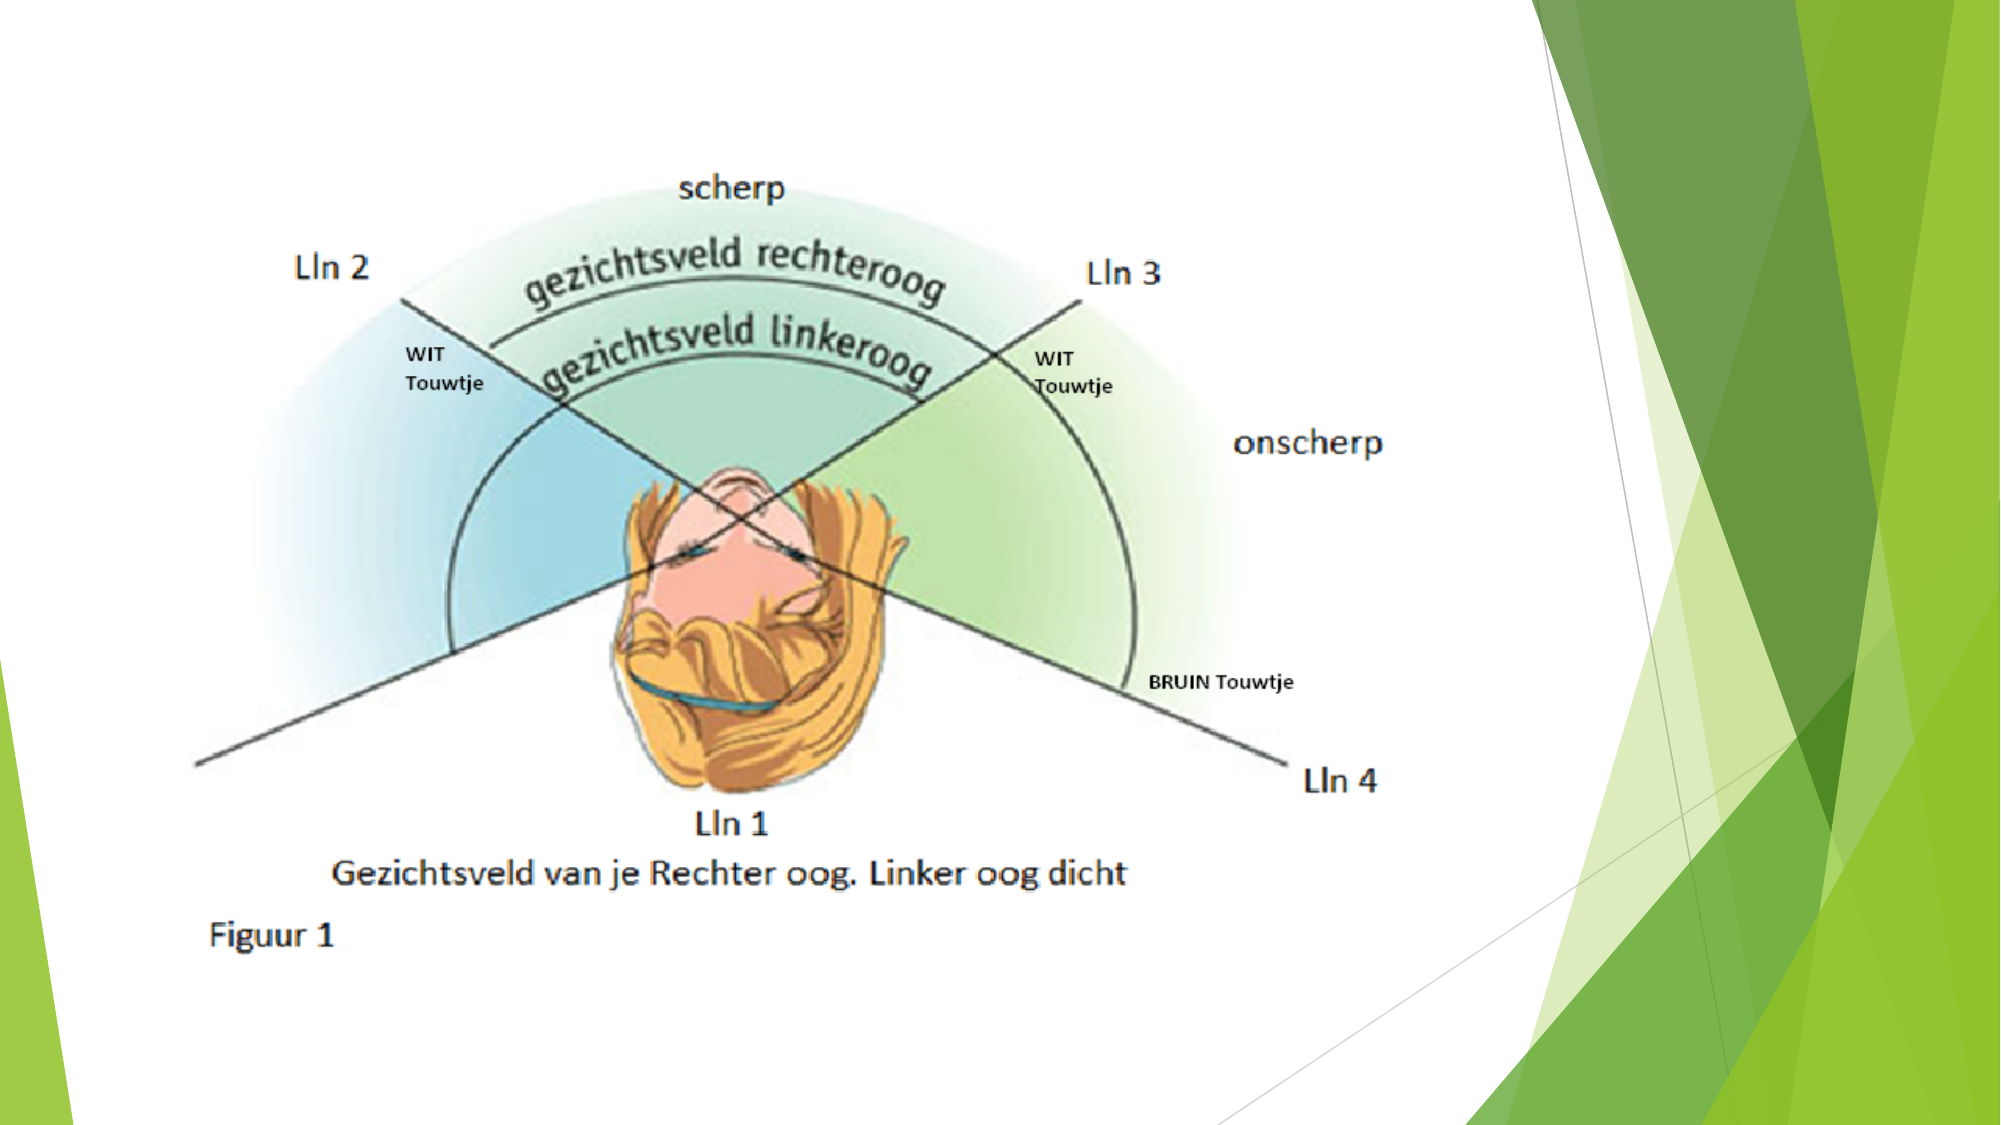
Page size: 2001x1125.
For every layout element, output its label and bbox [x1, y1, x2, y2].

list [173, 163, 1426, 985]
